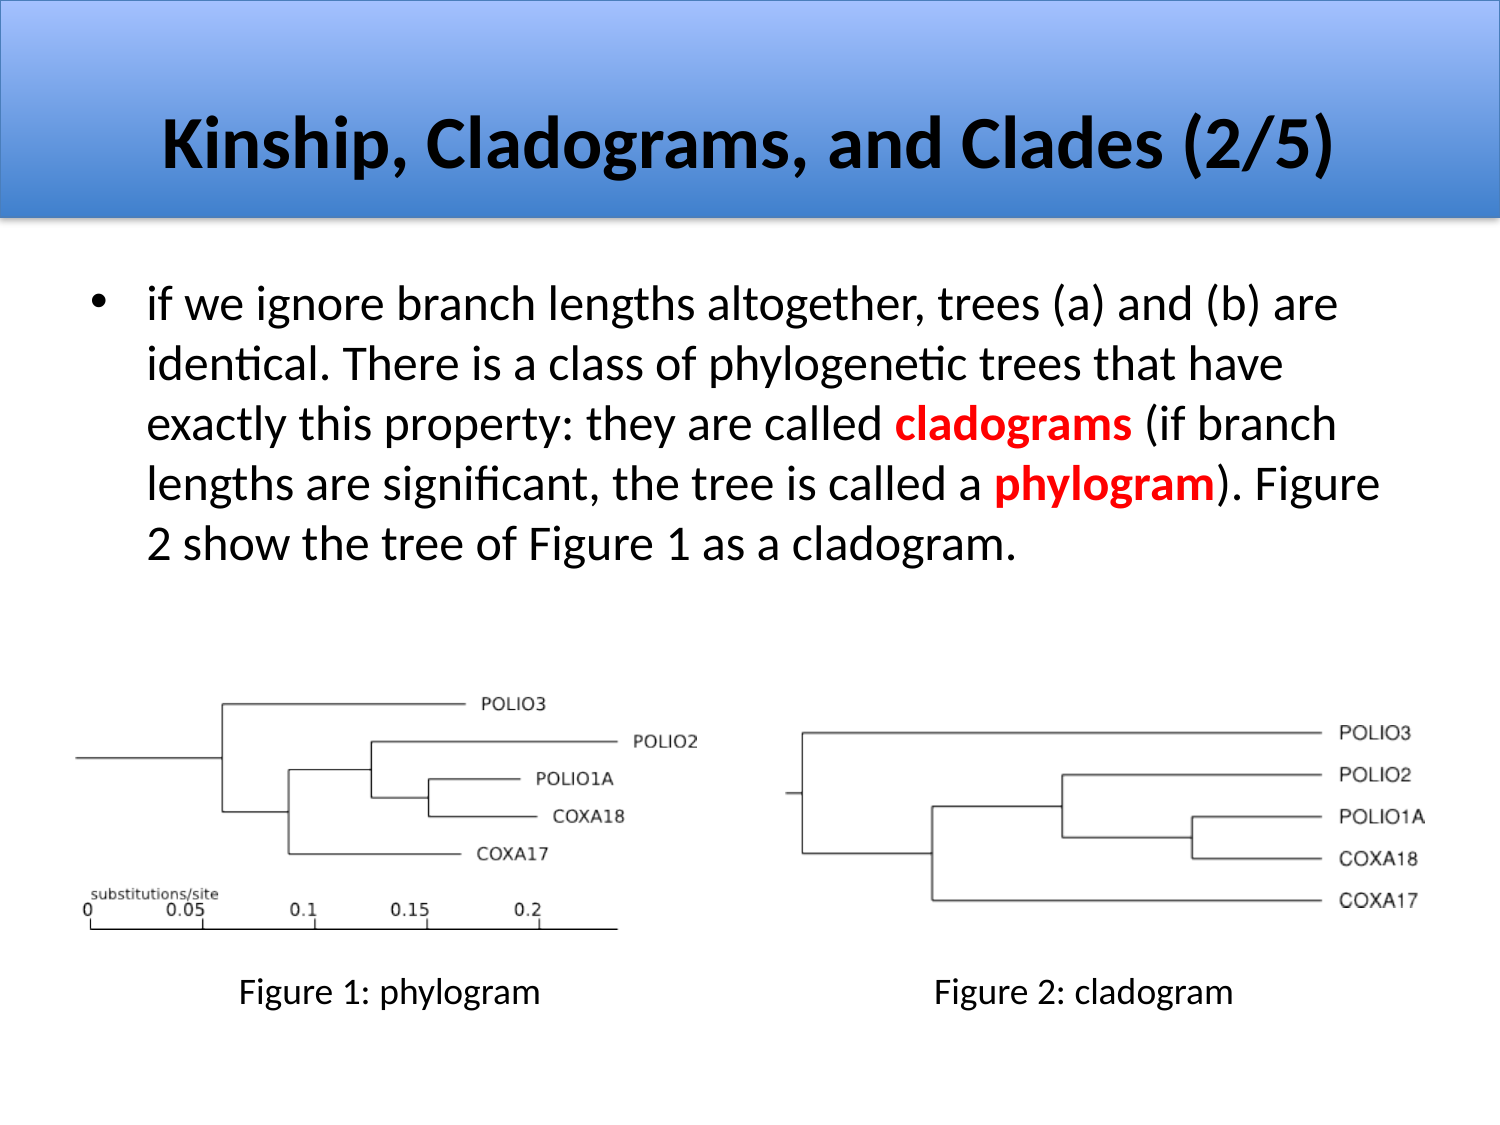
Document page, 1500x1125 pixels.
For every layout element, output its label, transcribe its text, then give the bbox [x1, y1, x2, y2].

list if we ignore branch lengths altogether, trees (a) and (b) are identical. There is a class of phylogenetic trees that have exactly this property: they are called cladograms (if branch lengths are significant, the tree is called a phylogram). Figure 2 show the tree of Figure 1 as a cladogram. [75, 262, 1425, 623]
text_box Figure 1: phylogram [224, 959, 557, 1020]
picture [785, 725, 1426, 909]
picture [74, 685, 697, 930]
text_box Figure 2: cladogram [919, 959, 1250, 1020]
title Kinship, Cladograms, and Clades (2/5) [75, 45, 1425, 233]
